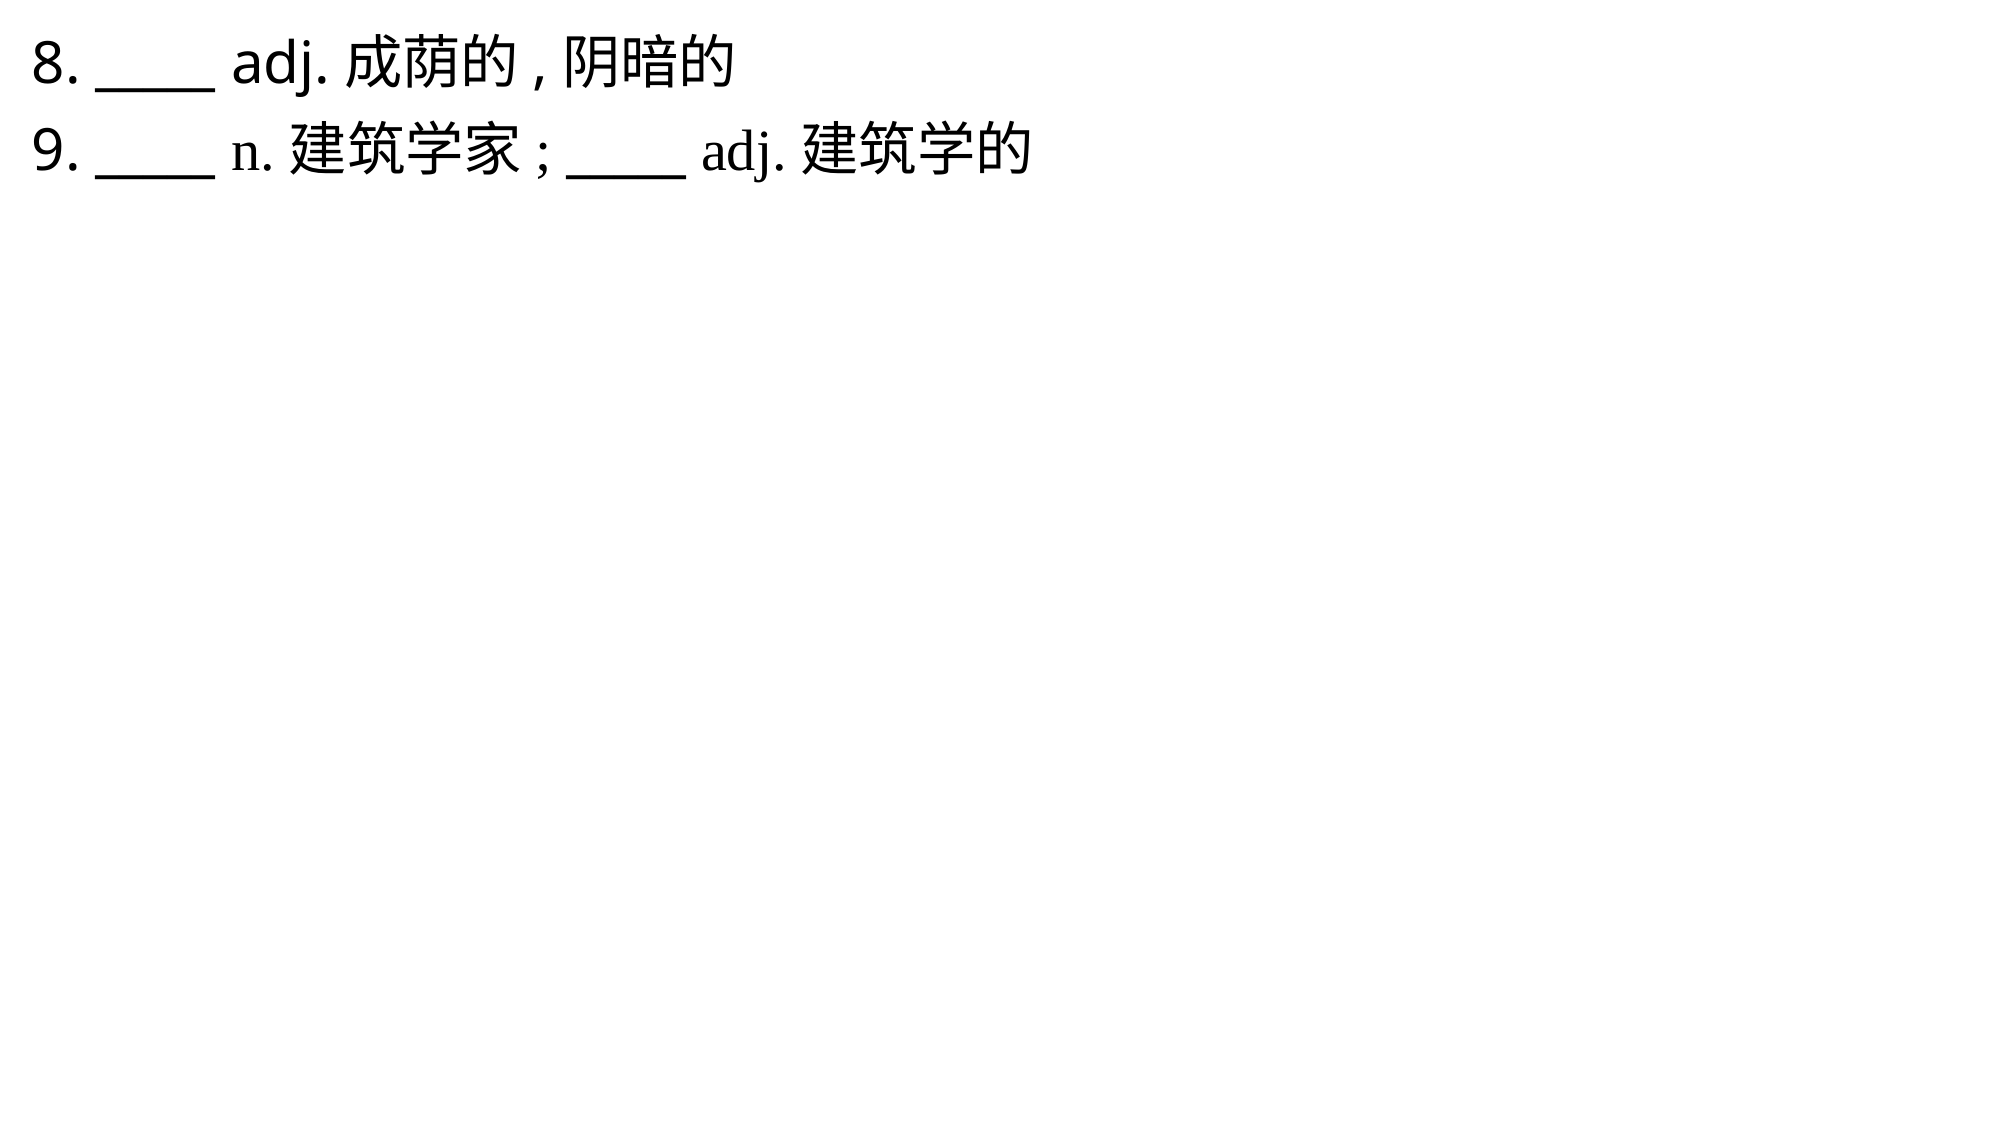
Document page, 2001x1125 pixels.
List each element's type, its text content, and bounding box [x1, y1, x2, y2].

text_box 8. _____ adj.成荫的,阴暗的 9. _____ n.建筑学家; _____ adj.建筑学的 [17, 0, 1893, 246]
